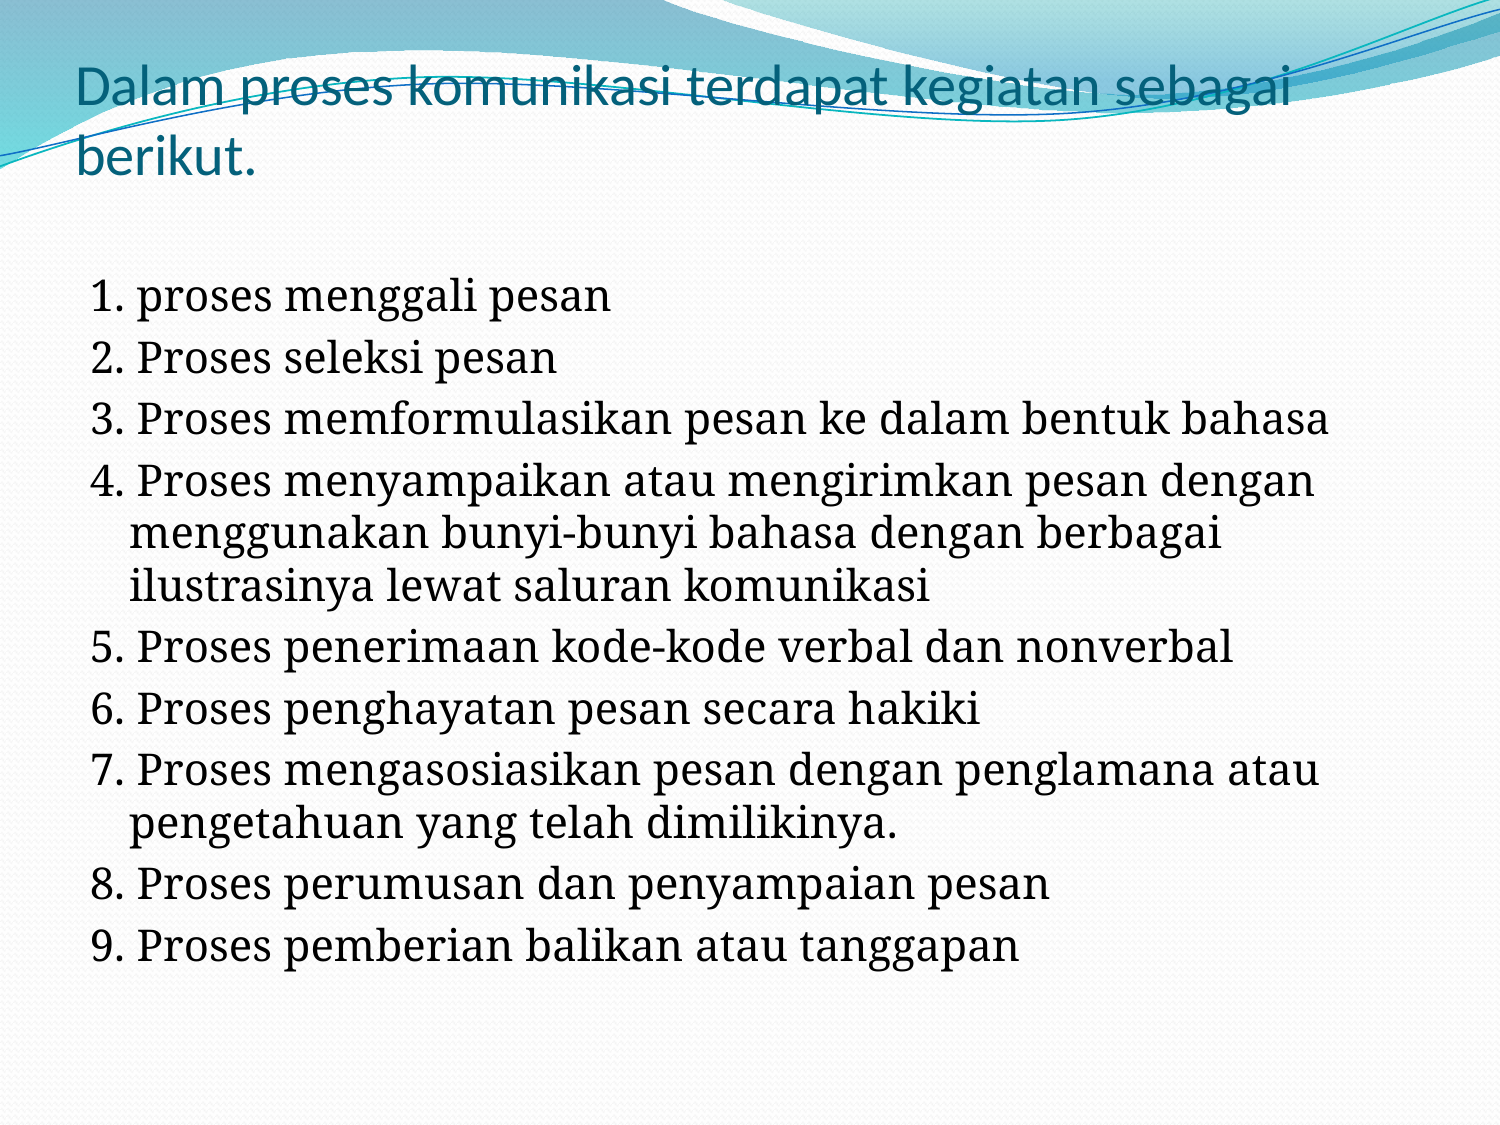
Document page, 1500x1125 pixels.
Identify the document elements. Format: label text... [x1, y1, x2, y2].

list 1. proses menggali pesan 2. Proses seleksi pesan 3. Proses memformulasikan pesan ke dalam bentuk bahasa 4. Proses menyampaikan atau mengirimkan pesan dengan menggunakan bunyi-bunyi bahasa dengan berbagai ilustrasinya lewat saluran komunikasi 5. Proses penerimaan kode-kode verbal dan nonverbal 6. Proses penghayatan pesan secara hakiki 7. Proses mengasosiasikan pesan dengan penglamana atau pengetahuan yang telah dimilikinya. 8. Proses perumusan dan penyampaian pesan 9. Proses pemberian balikan atau tanggapan [75, 199, 1425, 1055]
title Dalam proses komunikasi terdapat kegiatan sebagai berikut. [75, 45, 1425, 188]
